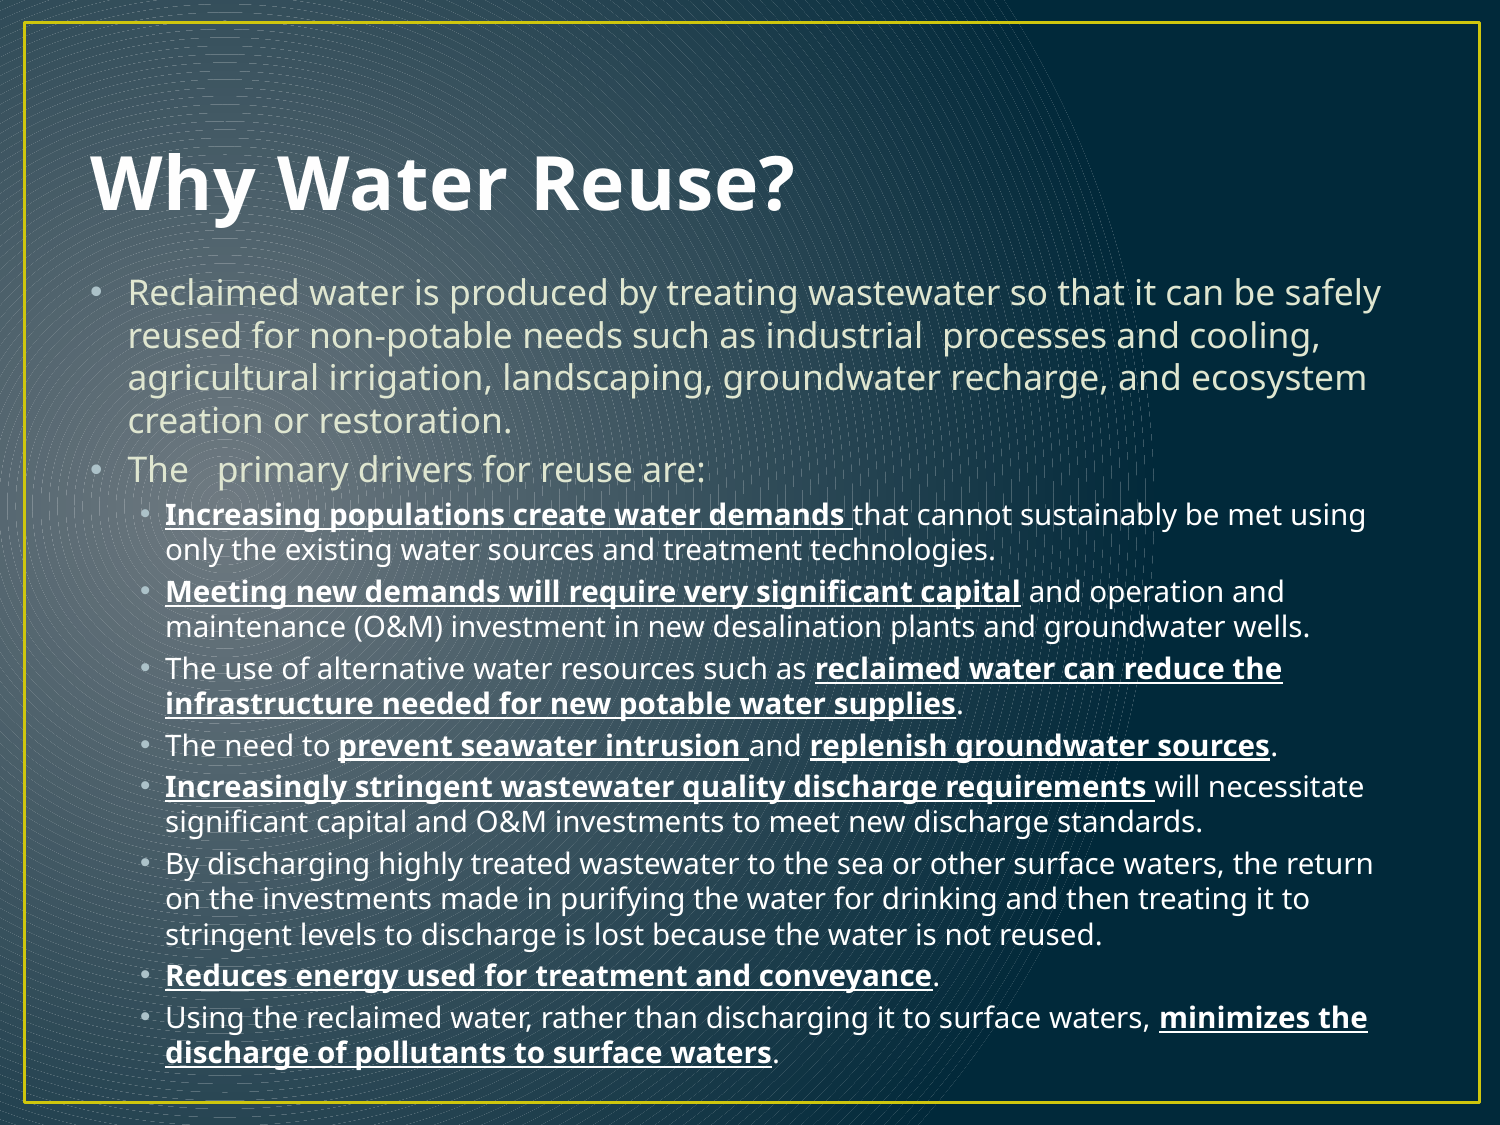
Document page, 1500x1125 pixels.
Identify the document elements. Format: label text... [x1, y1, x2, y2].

list Reclaimed water is produced by treating wastewater so that it can be safely reused for non-potable needs such as industrial processes and cooling, agricultural irrigation, landscaping, groundwater recharge, and ecosystem creation or restoration. The primary drivers for reuse are: Increasing populations create water demands that cannot sustainably be met using only the existing water sources and treatment technologies. Meeting new demands will require very significant capital and operation and maintenance (O&M) investment in new desalination plants and groundwater wells. The use of alternative water resources such as reclaimed water can reduce the infrastructure needed for new potable water supplies. The need to prevent seawater intrusion and replenish groundwater sources. Increasingly stringent wastewater quality discharge requirements will necessitate significant capital and O&M investments to meet new discharge standards. By discharging highly treated wastewater to the sea or other surface waters, the return on the investments made in purifying the water for drinking and then treating it to stringent levels to discharge is lost because the water is not reused. Reduces energy used for treatment and conveyance. Using the reclaimed water, rather than discharging it to surface waters, minimizes the discharge of pollutants to surface waters. [75, 262, 1425, 1088]
title Why Water Reuse? [75, 45, 1425, 233]
